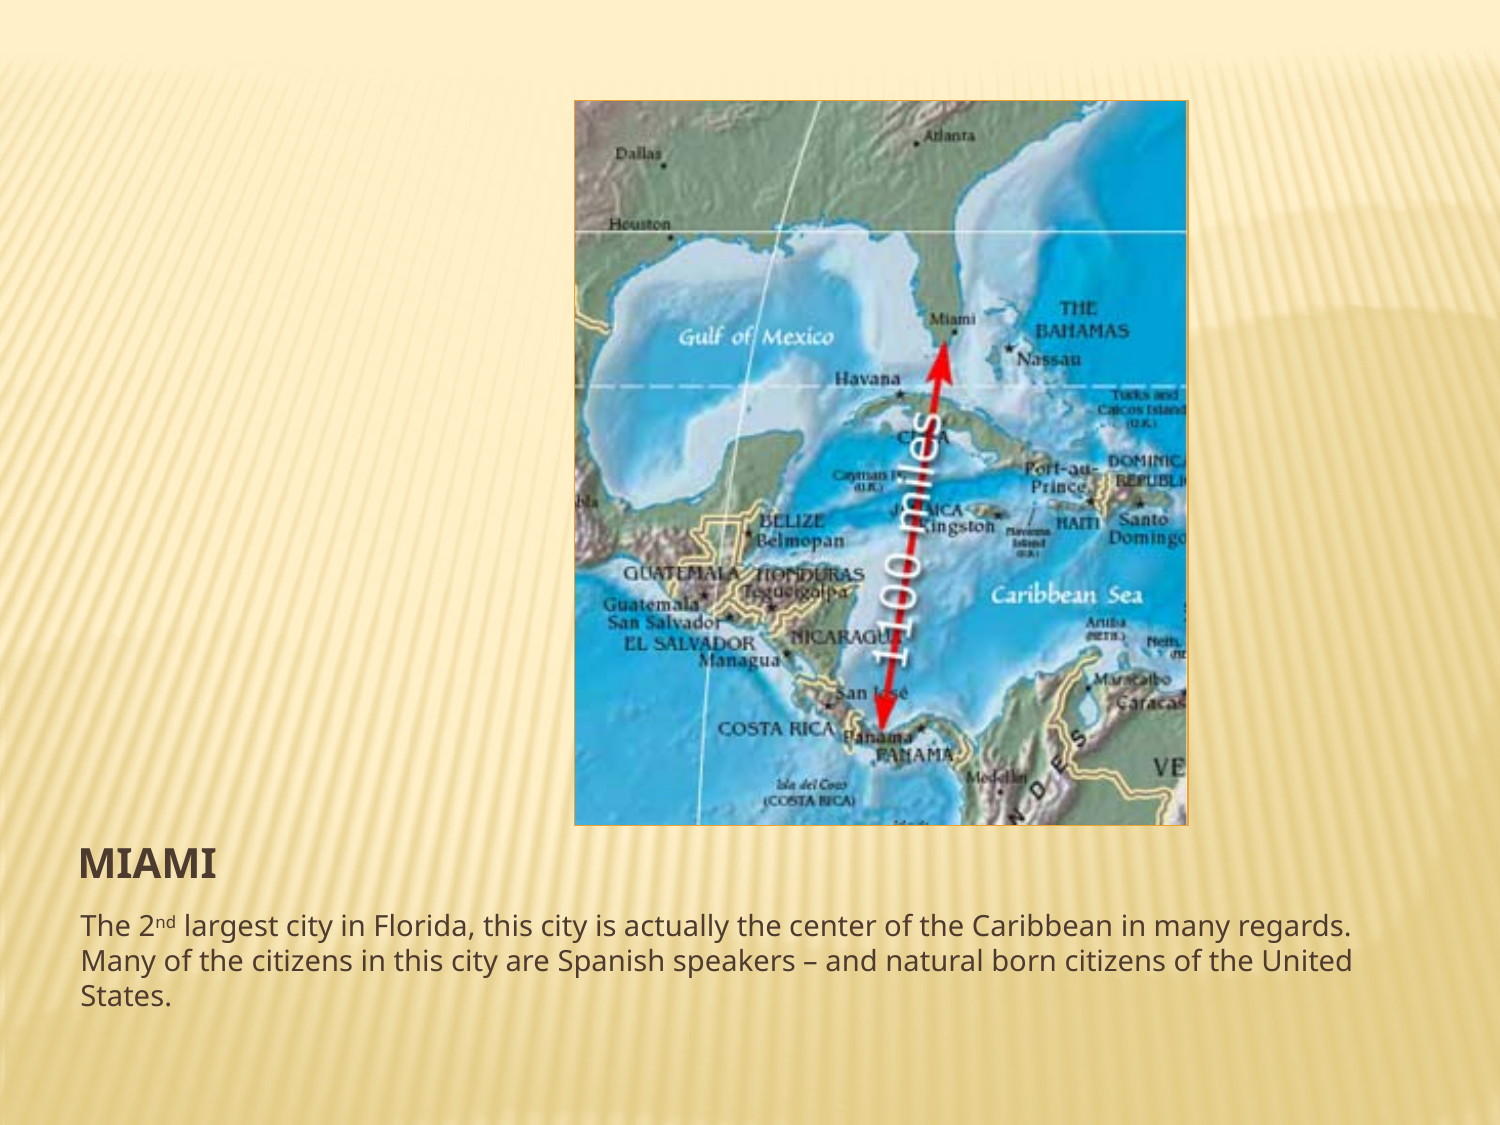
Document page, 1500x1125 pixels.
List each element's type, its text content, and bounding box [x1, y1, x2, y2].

picture [574, 100, 1188, 826]
list The 2nd largest city in Florida, this city is actually the center of the Caribbean in many regards. Many of the citizens in this city are Spanish speakers – and natural born citizens of the United States. [62, 907, 1438, 1034]
title Miami [62, 819, 1025, 905]
